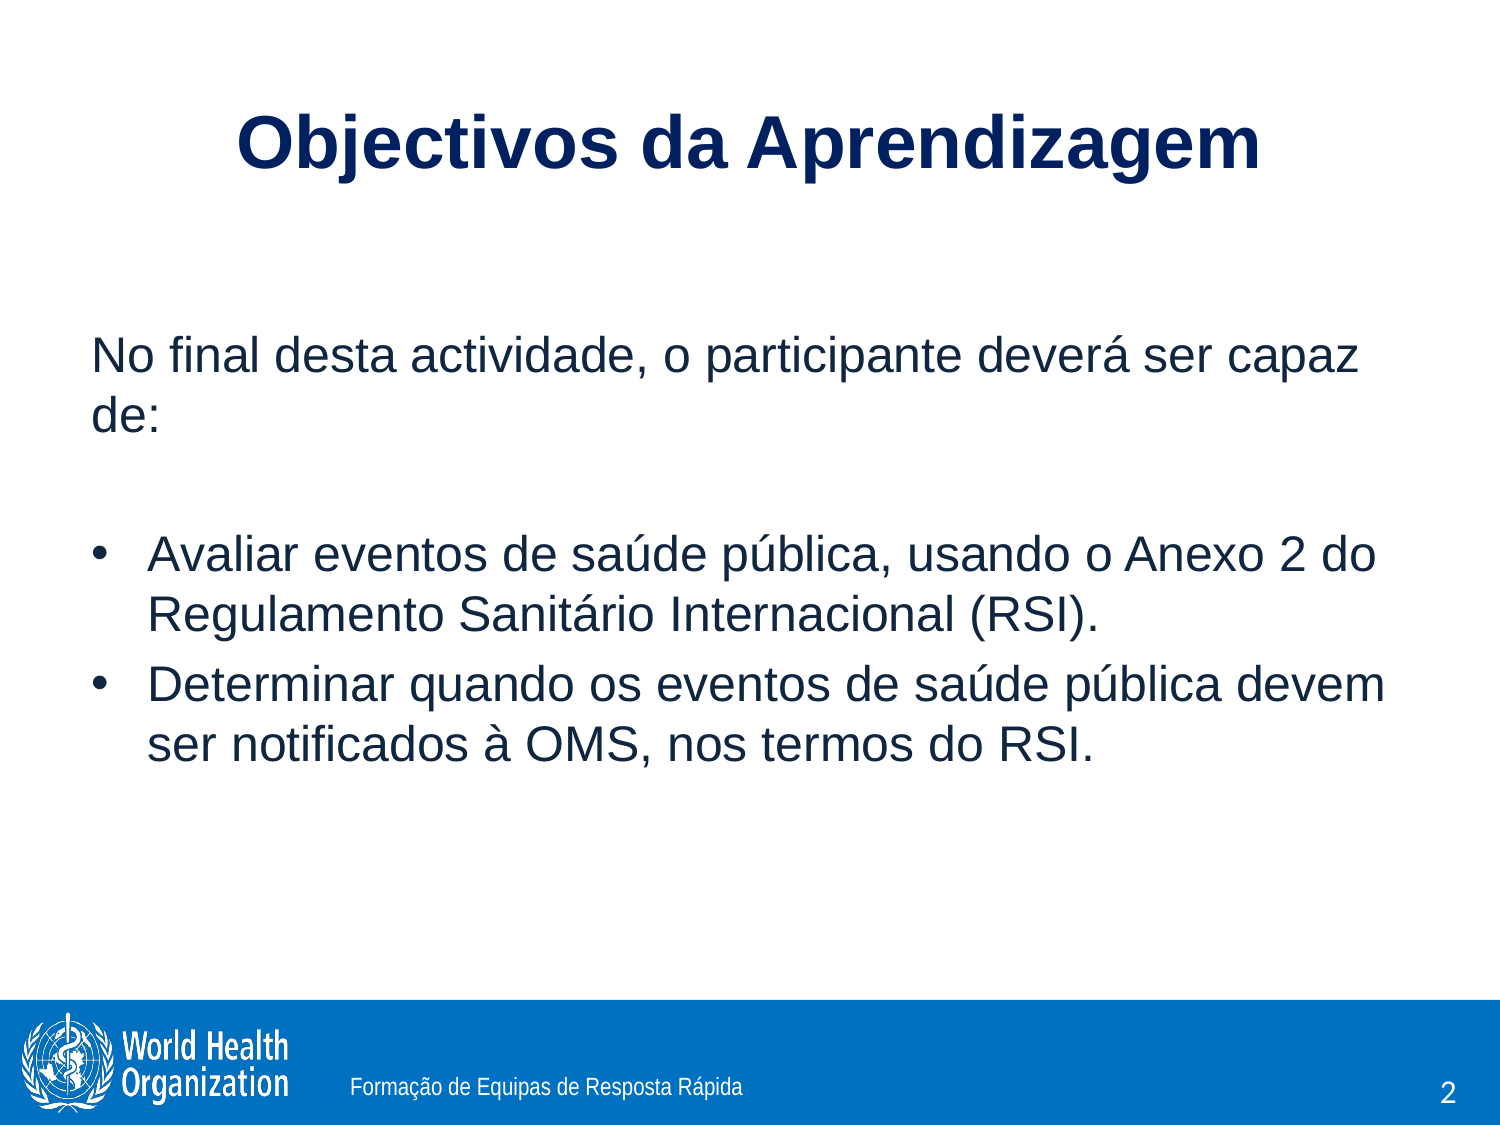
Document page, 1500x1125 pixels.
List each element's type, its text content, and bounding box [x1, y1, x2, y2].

picture [21, 1012, 288, 1113]
title Objectivos da Aprendizagem [75, 45, 1425, 233]
list No final desta actividade, o participante deverá ser capaz de: Avaliar eventos de saúde pública, usando o Anexo 2 do Regulamento Sanitário Internacional (RSI). Determinar quando os eventos de saúde pública devem ser notificados à OMS, nos termos do RSI. [76, 314, 1427, 799]
